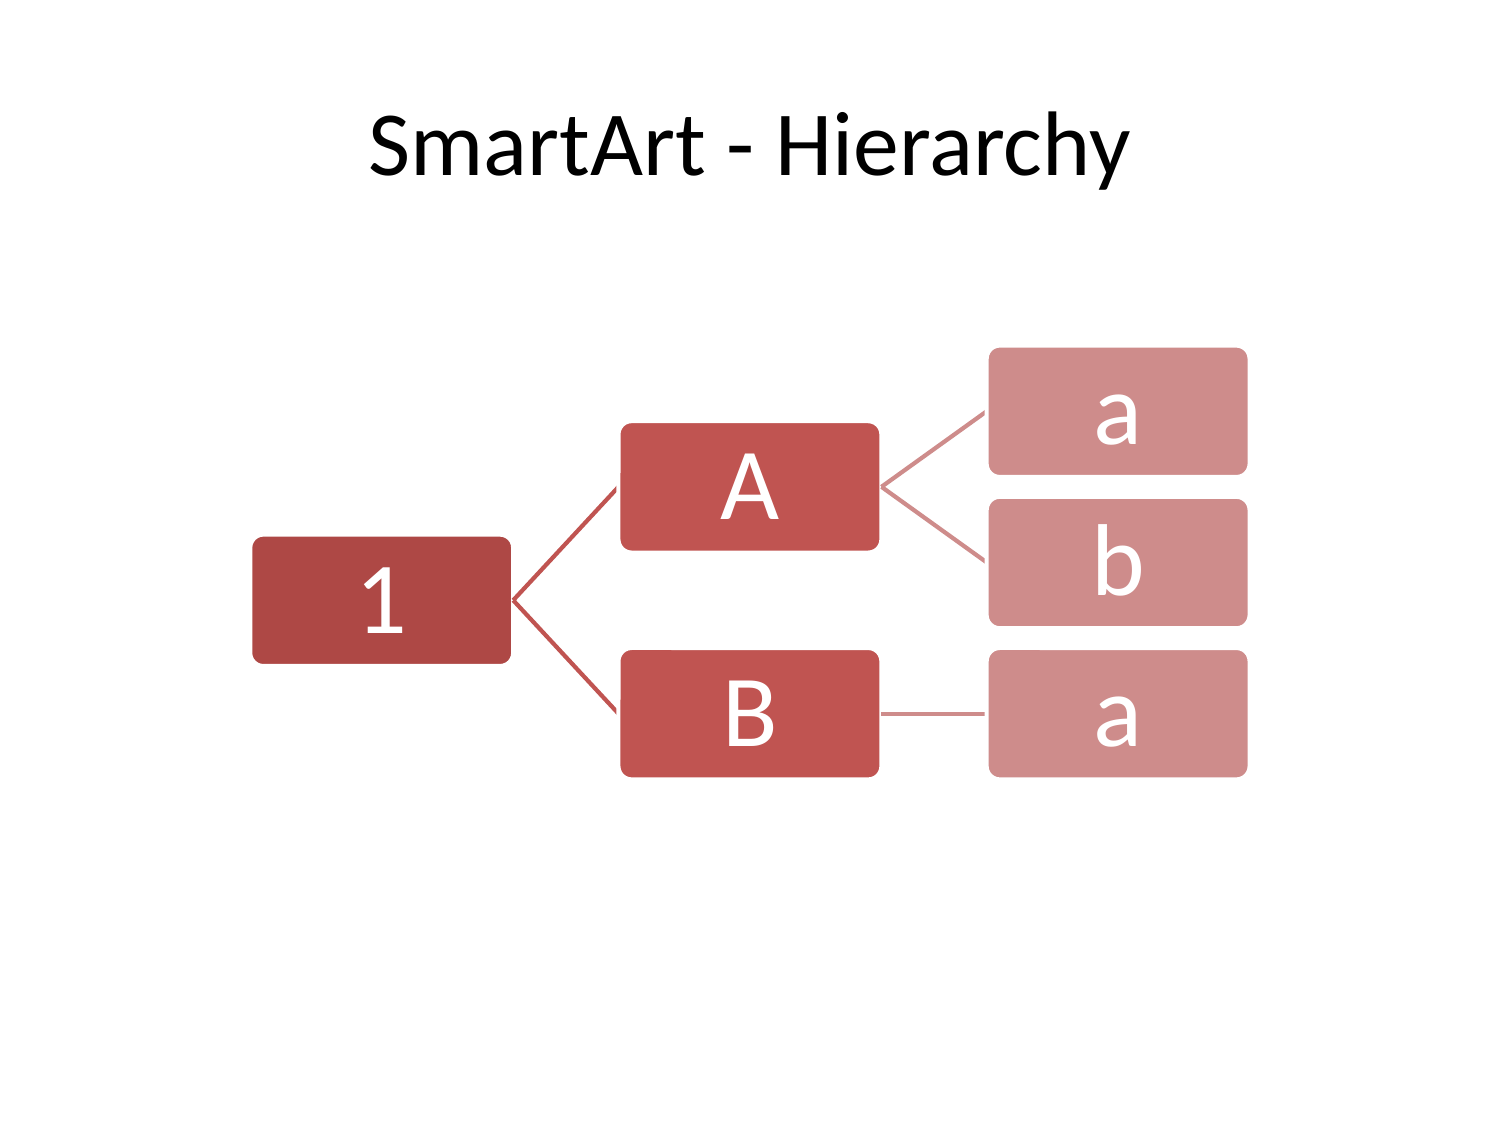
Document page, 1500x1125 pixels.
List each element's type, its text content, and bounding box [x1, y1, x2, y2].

title SmartArt - Hierarchy [75, 45, 1425, 233]
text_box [249, 228, 1251, 897]
